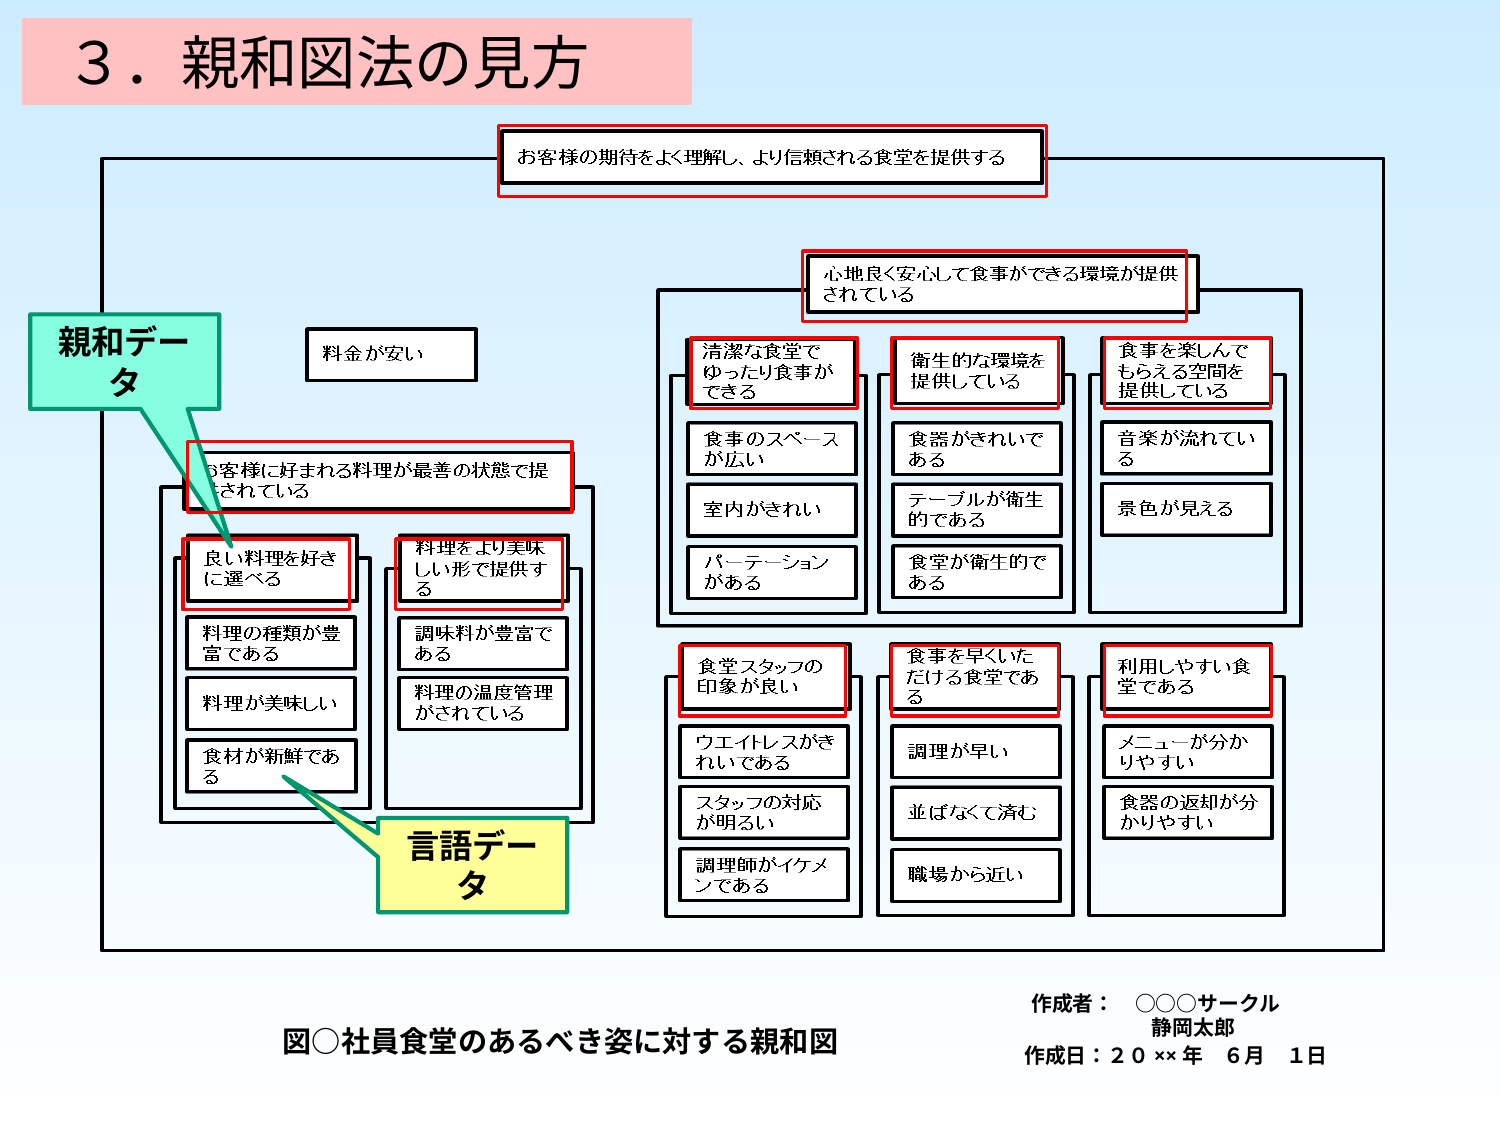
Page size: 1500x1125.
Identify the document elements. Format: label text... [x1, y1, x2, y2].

text_box 図○社員食堂のあるべき姿に対する親和図 [282, 1023, 839, 1059]
text_box 親和データ [28, 312, 94, 411]
text_box [497, 123, 1049, 127]
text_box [966, 983, 1353, 1076]
picture [100, 128, 1385, 952]
text_box ３．親和図法の見方 [23, 19, 691, 104]
